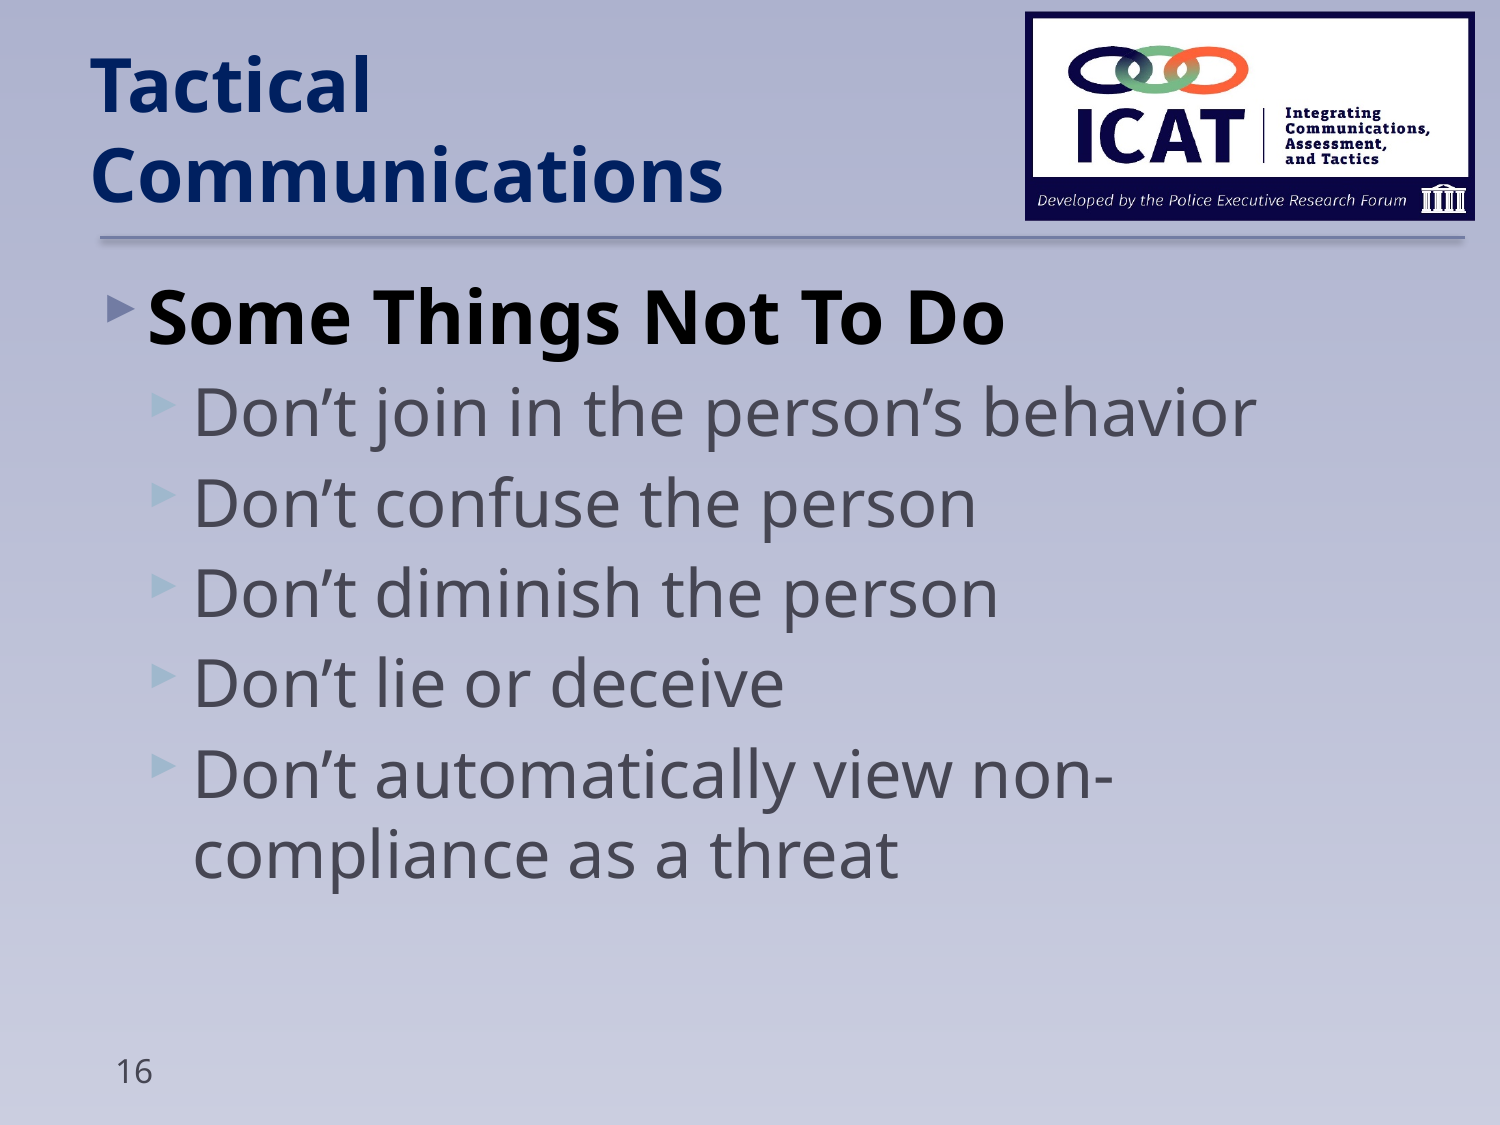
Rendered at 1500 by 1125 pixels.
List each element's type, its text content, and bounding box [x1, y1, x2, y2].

list Some Things Not To Do Don’t join in the person’s behavior Don’t confuse the person Don’t diminish the person Don’t lie or deceive Don’t automatically view non-compliance as a threat [87, 262, 1438, 1050]
slide_number 16 [100, 1050, 426, 1103]
title Tactical Communications [75, 24, 1018, 225]
picture [1024, 11, 1476, 221]
